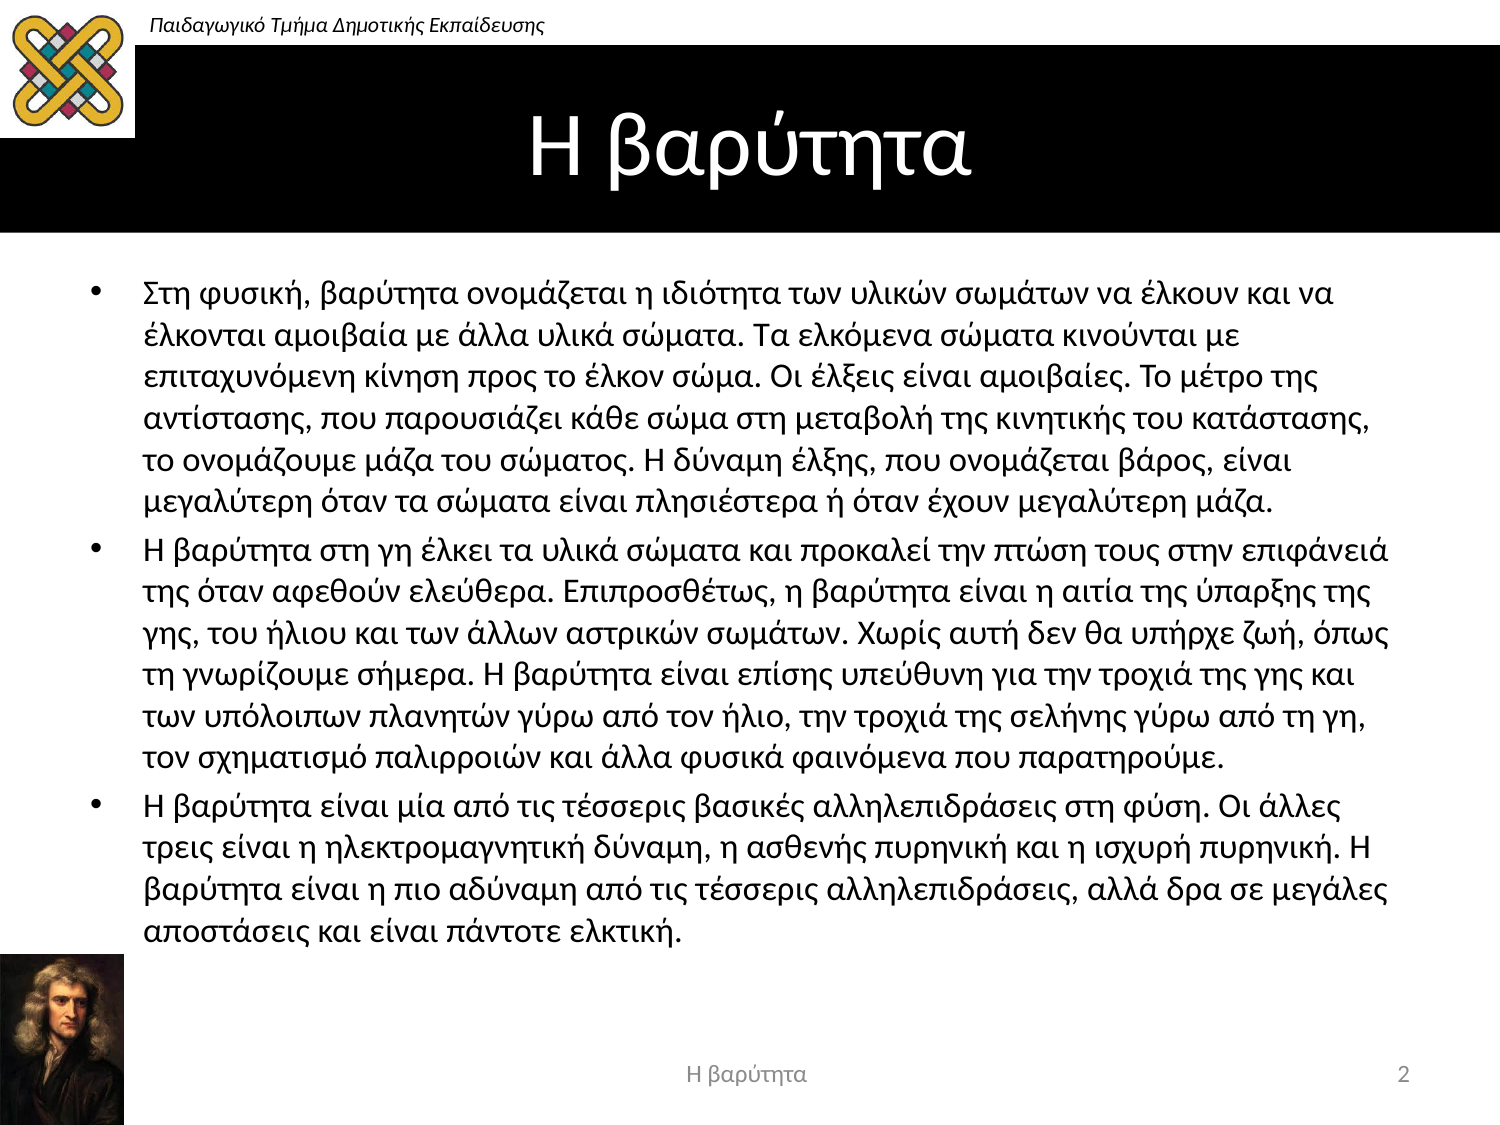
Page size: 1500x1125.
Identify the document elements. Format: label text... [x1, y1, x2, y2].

title Η βαρύτητα [0, 45, 1500, 233]
slide_number 2 [1074, 1042, 1425, 1103]
list Στη φυσική, βαρύτητα ονομάζεται η ιδιότητα των υλικών σωμάτων να έλκουν και να έλκονται αμοιβαία με άλλα υλικά σώματα. Τα ελκόμενα σώματα κινούνται με επιταχυνόμενη κίνηση προς το έλκον σώμα. Οι έλξεις είναι αμοιβαίες. Το μέτρο της αντίστασης, που παρουσιάζει κάθε σώμα στη μεταβολή της κινητικής του κατάστασης, το ονομάζουμε μάζα του σώματος. Η δύναμη έλξης, που ονομάζεται βάρος, είναι μεγαλύτερη όταν τα σώματα είναι πλησιέστερα ή όταν έχουν μεγαλύτερη μάζα. Η βαρύτητα στη γη έλκει τα υλικά σώματα και προκαλεί την πτώση τους στην επιφάνειά της όταν αφεθούν ελεύθερα. Επιπροσθέτως, η βαρύτητα είναι η αιτία της ύπαρξης της γης, του ήλιου και των άλλων αστρικών σωμάτων. Χωρίς αυτή δεν θα υπήρχε ζωή, όπως τη γνωρίζουμε σήμερα. Η βαρύτητα είναι επίσης υπεύθυνη για την τροχιά της γης και των υπόλοιπων πλανητών γύρω από τον ήλιο, την τροχιά της σελήνης γύρω από τη γη, τον σχηματισμό παλιρροιών και άλλα φυσικά φαινόμενα που παρατηρούμε. Η βαρύτητα είναι μία από τις τέσσερις βασικές αλληλεπιδράσεις στη φύση. Οι άλλες τρεις είναι η ηλεκτρομαγνητική δύναμη, η ασθενής πυρηνική και η ισχυρή πυρηνική. Η βαρύτητα είναι η πιο αδύναμη από τις τέσσερις αλληλεπιδράσεις, αλλά δρα σε μεγάλες αποστάσεις και είναι πάντοτε ελκτική. [75, 262, 1425, 1005]
text_box Παιδαγωγικό Τμήμα Δημοτικής Εκπαίδευσης [136, 3, 880, 45]
footer Η βαρύτητα [512, 1042, 988, 1103]
picture [0, 954, 125, 1125]
picture [0, 3, 135, 138]
